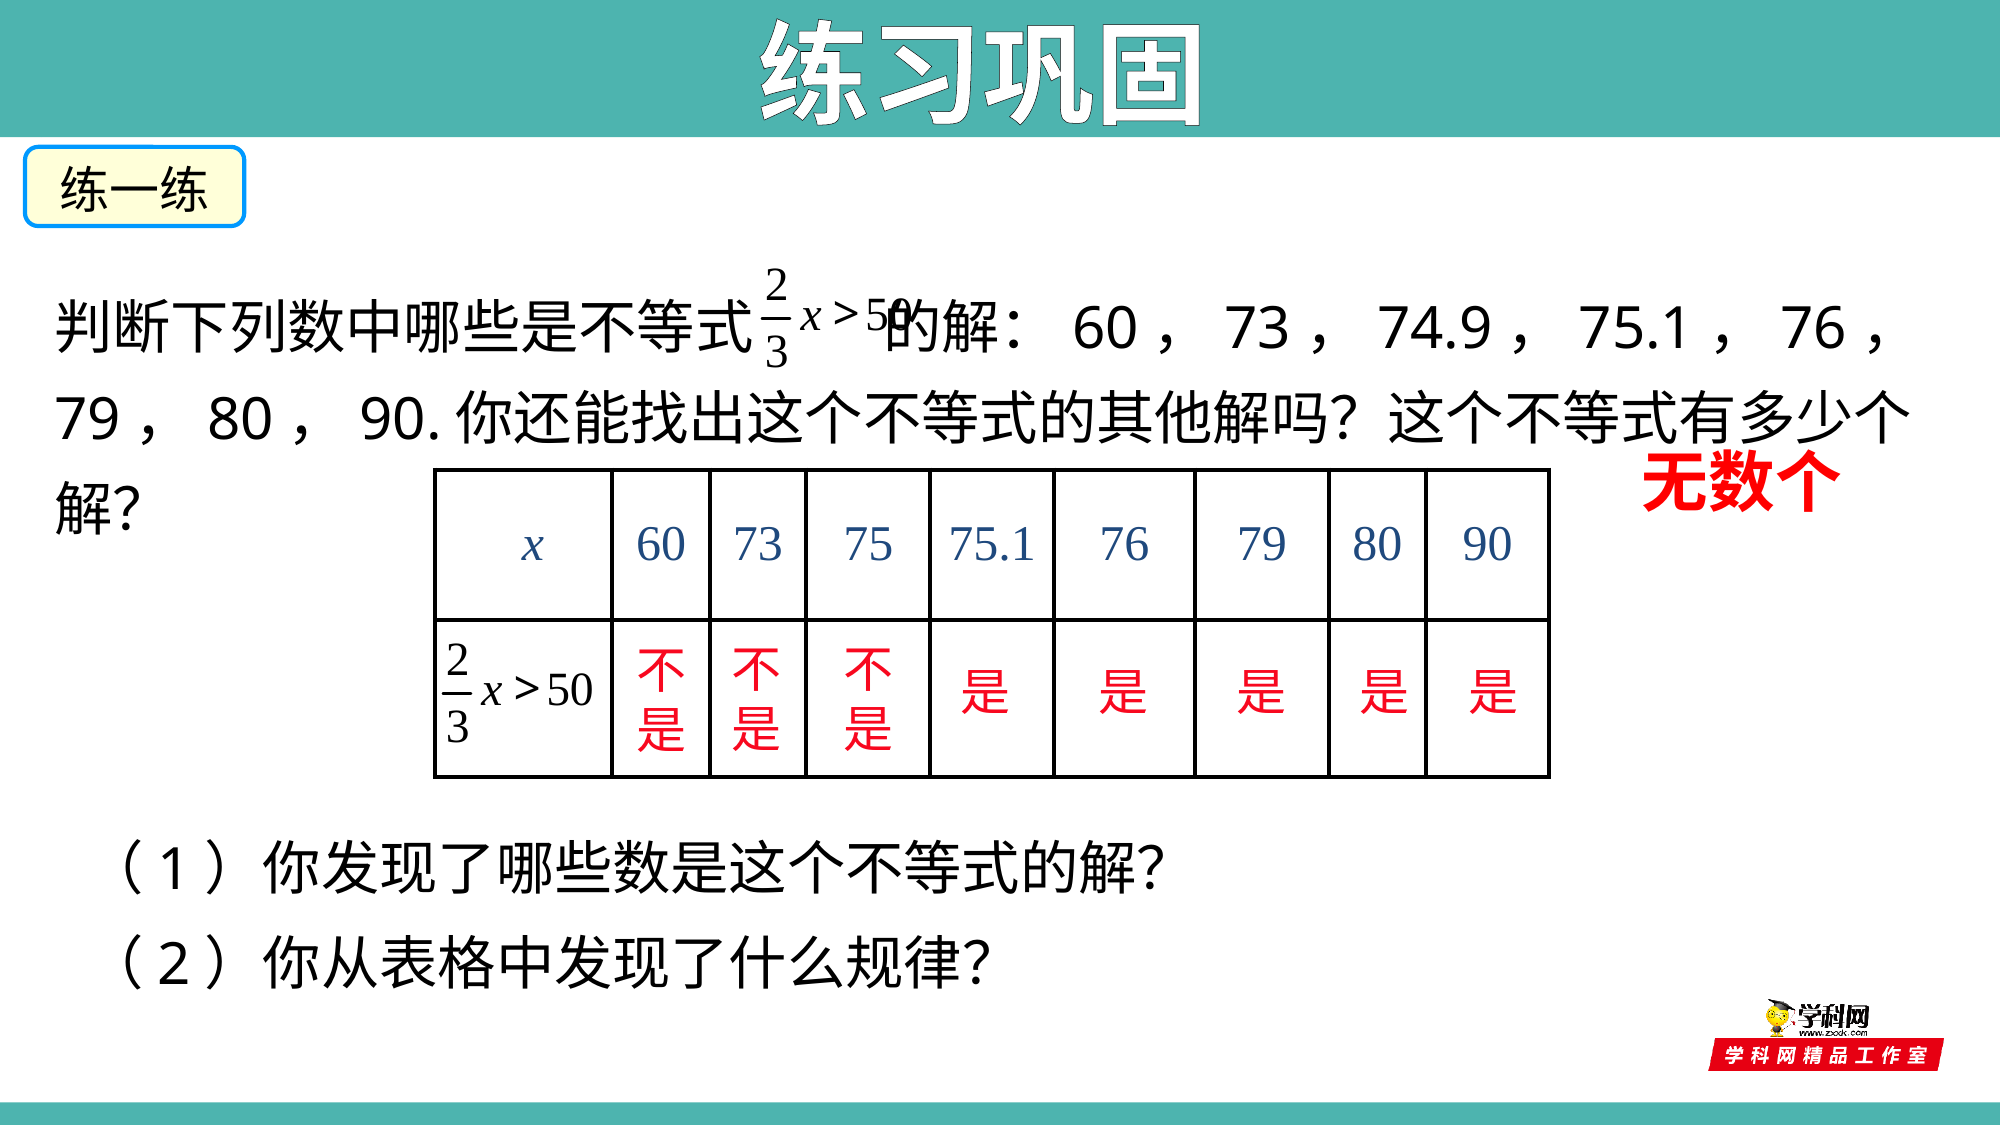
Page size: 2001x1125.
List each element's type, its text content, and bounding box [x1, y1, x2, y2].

table_cell [437, 622, 610, 775]
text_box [434, 629, 602, 754]
text_box 不是 [828, 629, 897, 765]
text_box 不是 [621, 631, 690, 766]
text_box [753, 254, 921, 379]
text_box 判断下列数中哪些是不等式 的解：60，73，74.9，75.1，76，79，80，90.你还能找出这个不等式的其他解吗？这个不等式有多少个解？ [39, 261, 1945, 550]
picture [1708, 1038, 1944, 1071]
table_cell [712, 622, 804, 775]
text_box （1）你发现了哪些数是这个不等式的解？ [70, 823, 1379, 909]
table_header 75 [808, 472, 928, 618]
table_cell [1331, 622, 1424, 775]
table_cell [1056, 622, 1193, 775]
text_box 练一练 [24, 146, 245, 227]
text_box 是 [1084, 652, 1152, 728]
table_header 75.1 [932, 472, 1052, 618]
table_header 73 [712, 472, 804, 618]
text_box 不 是 [716, 629, 785, 765]
picture [1766, 999, 1869, 1037]
table_header xx [437, 472, 610, 618]
text_box 无数个 [1627, 432, 1858, 528]
table_cell [932, 622, 1052, 775]
table_header 80 [1331, 472, 1424, 618]
table_cell [614, 622, 708, 775]
table_cell [1428, 622, 1547, 775]
text_box 是 [1221, 652, 1290, 728]
table_header 60 [614, 472, 708, 618]
table_header 79 [1197, 472, 1327, 618]
text_box （2）你从表格中发现了什么规律？ [70, 919, 1159, 1004]
text_box 是 [1453, 652, 1522, 728]
table_header 76 [1056, 472, 1193, 618]
table_cell [1197, 622, 1327, 775]
table_cell [808, 622, 928, 775]
table_header 90 [1428, 472, 1547, 618]
text_box 是 [1344, 652, 1413, 728]
text_box 练习巩固 [742, 0, 1223, 146]
text_box 是 [946, 652, 1014, 728]
